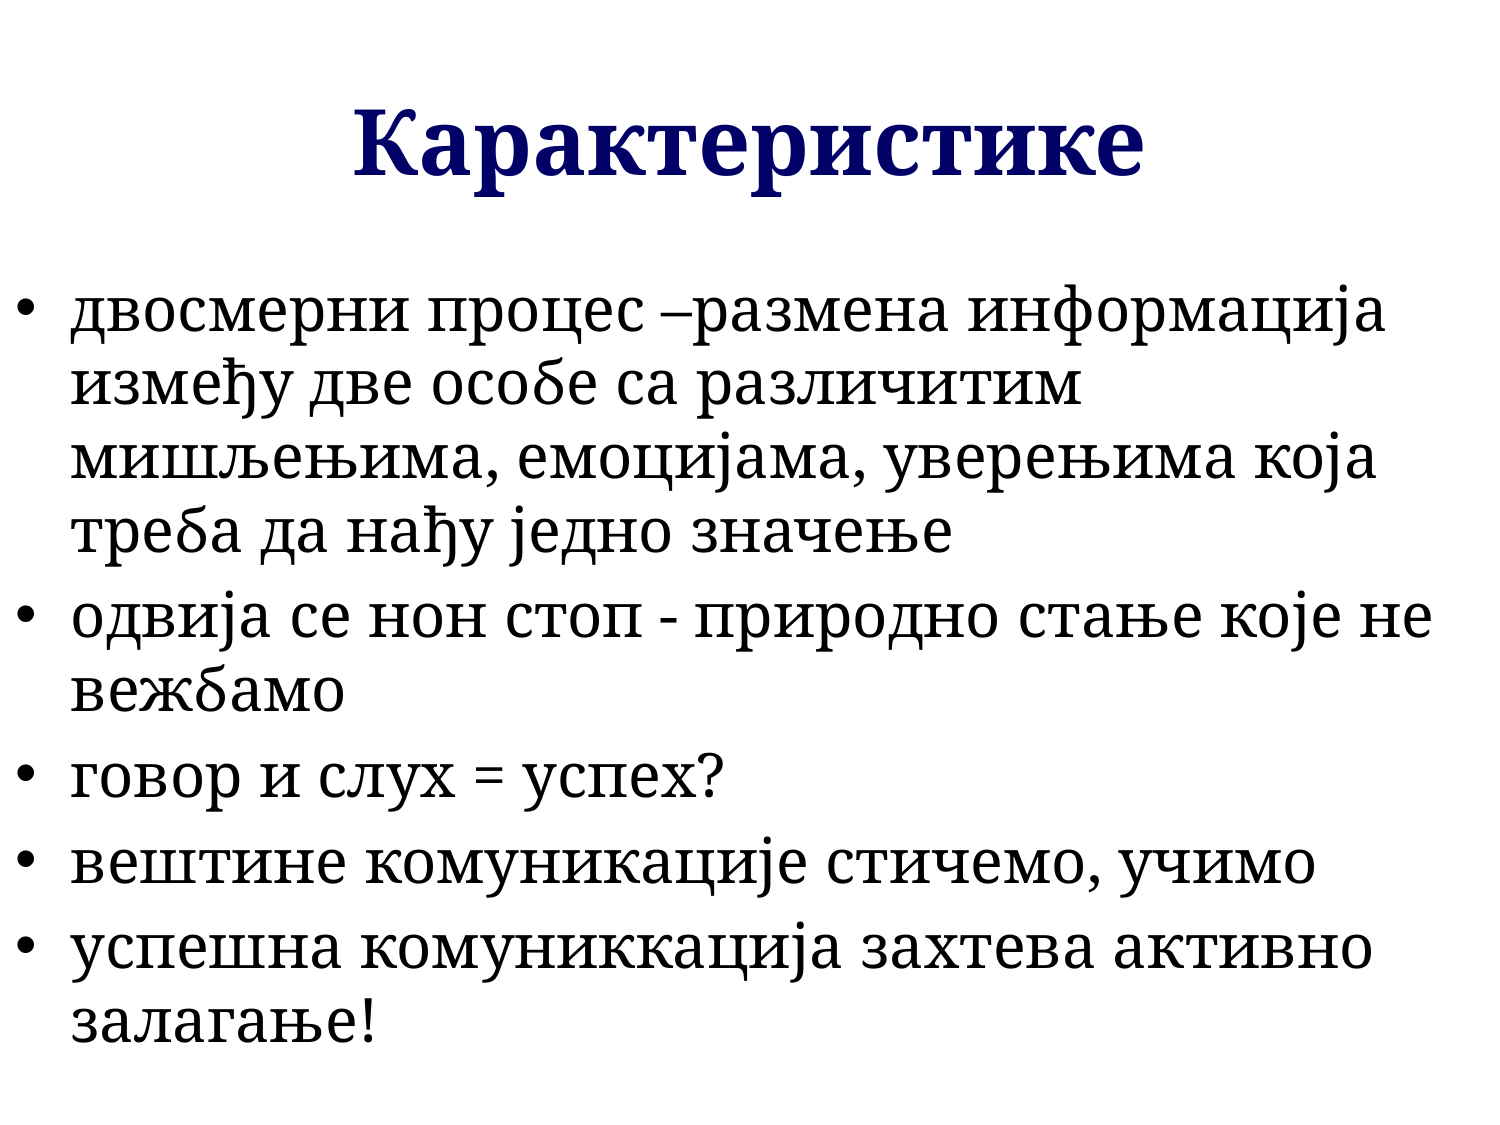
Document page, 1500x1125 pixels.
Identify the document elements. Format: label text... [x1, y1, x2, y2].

title Карактеристике [75, 45, 1425, 233]
list двосмерни процес –размена информација између две особе са различитим мишљењима, емоцијама, уверењима која треба да нађу једно значење одвија се нон стоп - природно стање које не вежбамо говор и слух = успех? вештине комуникације стичемо, учимо успешна комуниккација захтева активно залагање! [0, 262, 1500, 1071]
